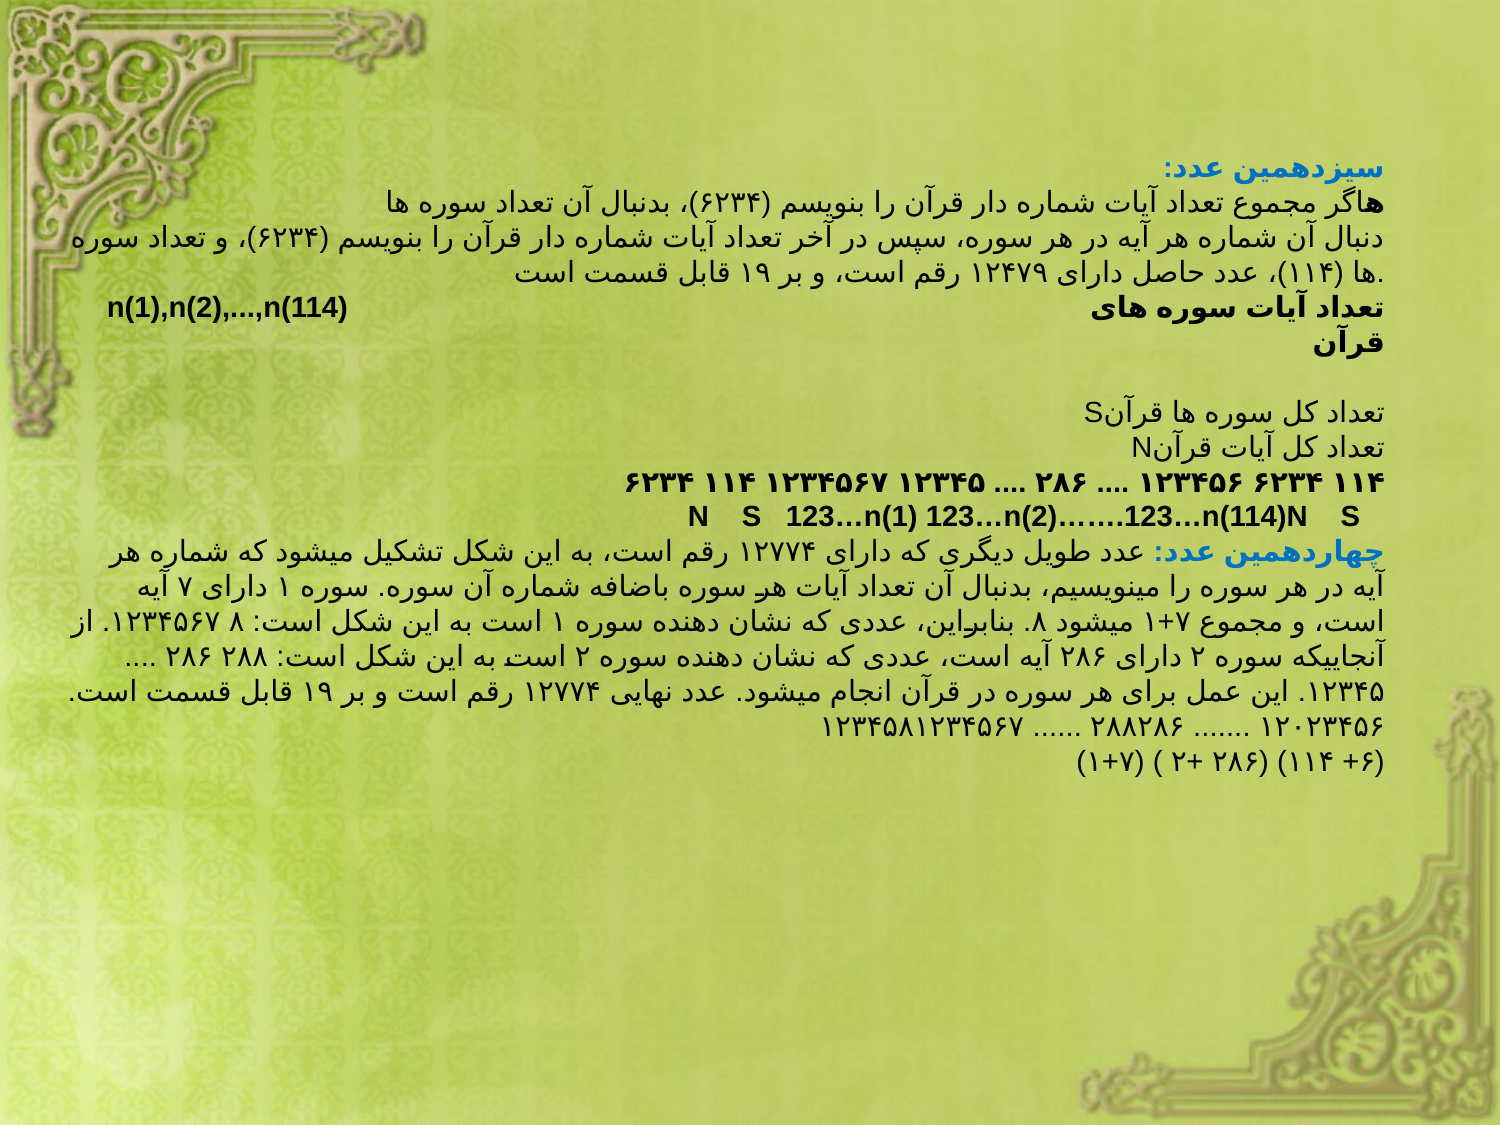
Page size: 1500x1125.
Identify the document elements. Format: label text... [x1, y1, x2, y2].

picture [0, 0, 1500, 1125]
title :سیزدهمین عدد هاگر مجموع تعداد آیات شماره دار قرآن را بنویسم (۶۲۳۴)، بدنبال آن تعداد سوره ها دنبال آن شماره هر آیه در هر سوره، سپس در آخر تعداد آیات شماره دار قرآن را بنویسم (۶۲۳۴)، و تعداد سوره ها (۱۱۴)، عدد حاصل داراى ۱۲۴۷۹ رقم است، و بر ۱۹ قابل قسمت است. n(1),n(2),...,n(114) تعداد آیات سوره های قرآن Sتعداد کل سوره ها قرآن Nتعداد کل آیات قرآن ۱۱۴ ۶۲۳۴ ۱۲۳۴۵۶ .... ۲۸۶ .... ۱۲۳۴۵ ۱۲۳۴۵۶۷ ۱۱۴ ۶۲۳۴ N S 123…n(1) 123…n(2)…….123…n(114)N S چهاردهمین عدد: عدد طویل دیگرى که داراى ۱۲۷۷۴ رقم است، به این شکل تشکیل میشود که شماره هر آیه در هر سوره را مینویسیم، بدنبال آن تعداد آیات هر سوره باضافه شماره آن سوره. سوره ۱ داراى ۷ آیه است، و مجموع ۷+۱ میشود ۸. بنابراین، عددى که نشان دهنده سوره ۱ است به این شکل است: ۸ ۱۲۳۴۵۶۷. از آنجاییکه سوره ۲ داراى ۲۸۶ آیه است، عددى که نشان دهنده سوره ۲ است به این شکل است: ۲۸۸ ۲۸۶ .... ۱۲۳۴۵. این عمل براى هر سوره در قرآن انجام میشود. عدد نهایى ۱۲۷۷۴ رقم است و بر ۱۹ قابل قسمت است. ۱۲۰۲۳۴۵۶ ....... ۲۸۸۲۸۶ ...... ۱۲۳۴۵۸۱۲۳۴۵۶۷ (۶+ ۱۱۴) (۲۸۶ +۲ ) (۷+۱) [49, 112, 1401, 856]
